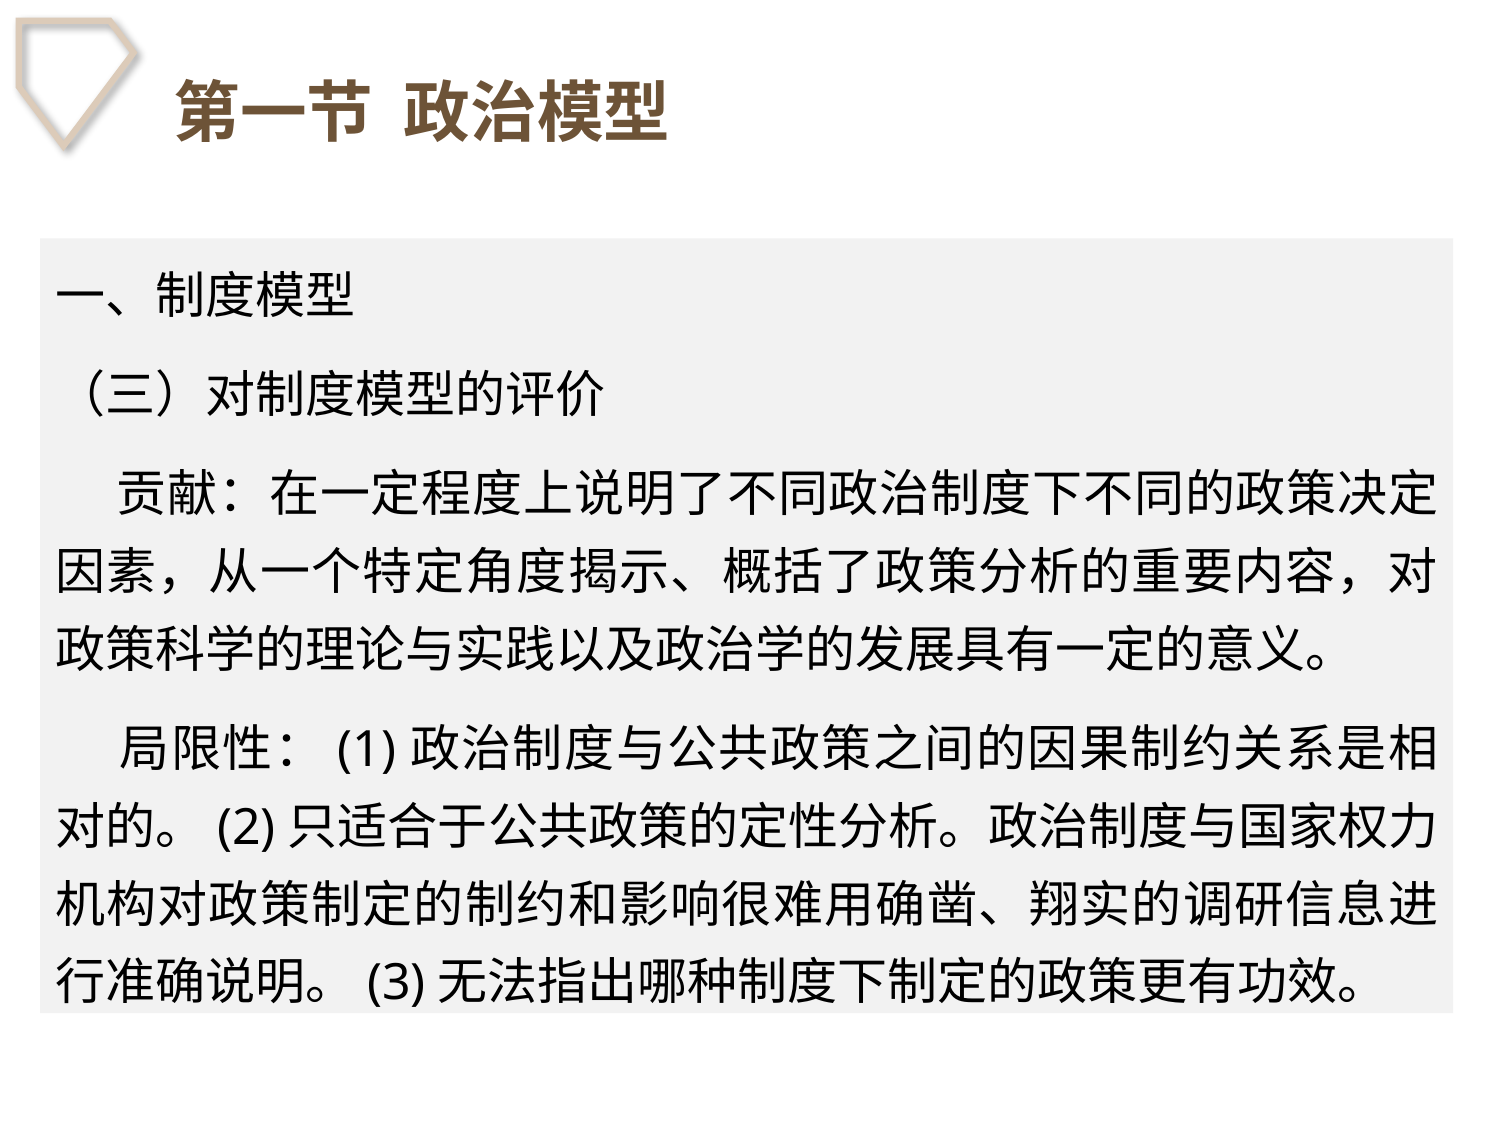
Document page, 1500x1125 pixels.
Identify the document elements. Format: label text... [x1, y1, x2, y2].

list 一、制度模型 （三）对制度模型的评价 贡献：在一定程度上说明了不同政治制度下不同的政策决定因素，从一个特定角度揭示、概括了政策分析的重要内容，对政策科学的理论与实践以及政治学的发展具有一定的意义。 局限性：(1)政治制度与公共政策之间的因果制约关系是相对的。(2)只适合于公共政策的定性分析。政治制度与国家权力机构对政策制定的制约和影响很难用确凿、翔实的调研信息进行准确说明。(3)无法指出哪种制度下制定的政策更有功效。 [40, 238, 1454, 1014]
title 第一节 政治模型 [158, 0, 1456, 159]
